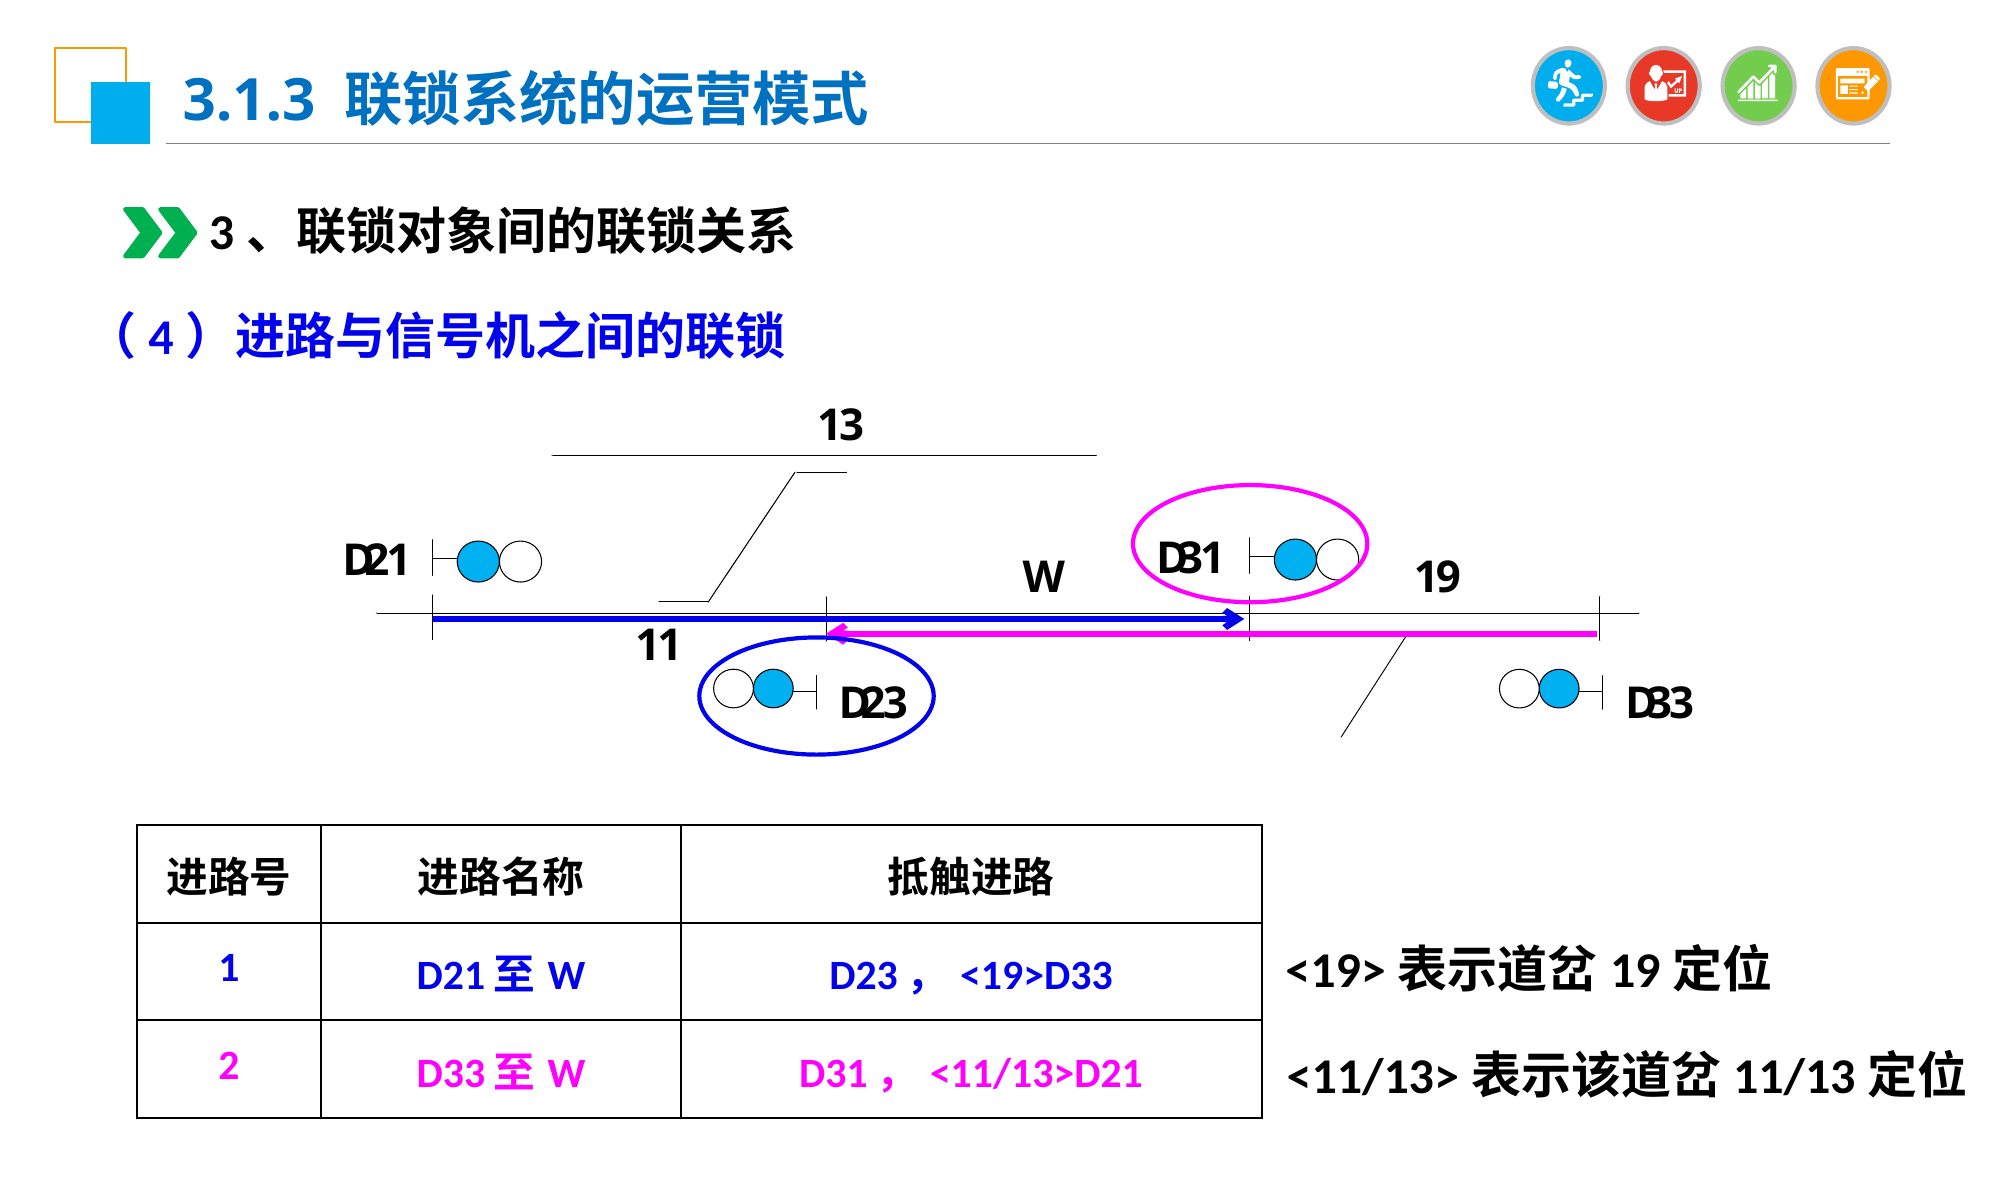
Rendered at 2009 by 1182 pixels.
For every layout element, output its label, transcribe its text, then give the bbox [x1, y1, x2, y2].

table_cell D31，<11/13>D21 [682, 1021, 1261, 1117]
table_cell D21至W [322, 924, 680, 1019]
table_header 进路号 [138, 826, 320, 922]
table_cell 1 [138, 924, 320, 1019]
table_header 进路名称 [322, 826, 680, 922]
text_box <11/13>表示该道岔11/13定位 [1271, 1035, 1983, 1111]
table_cell D33至W [322, 1021, 680, 1117]
text_box <19>表示道岔19定位 [1270, 930, 1788, 1006]
text_box [765, 751, 868, 757]
text_box （4）进路与信号机之间的联锁 [71, 297, 801, 373]
table_cell D23，<19>D33 [682, 924, 1261, 1019]
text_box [300, 391, 1721, 744]
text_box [124, 191, 810, 269]
table_cell 2 [138, 1021, 320, 1117]
text_box 3.1.3 联锁系统的运营模式 [162, 51, 890, 142]
table_header 抵触进路 [682, 826, 1261, 922]
